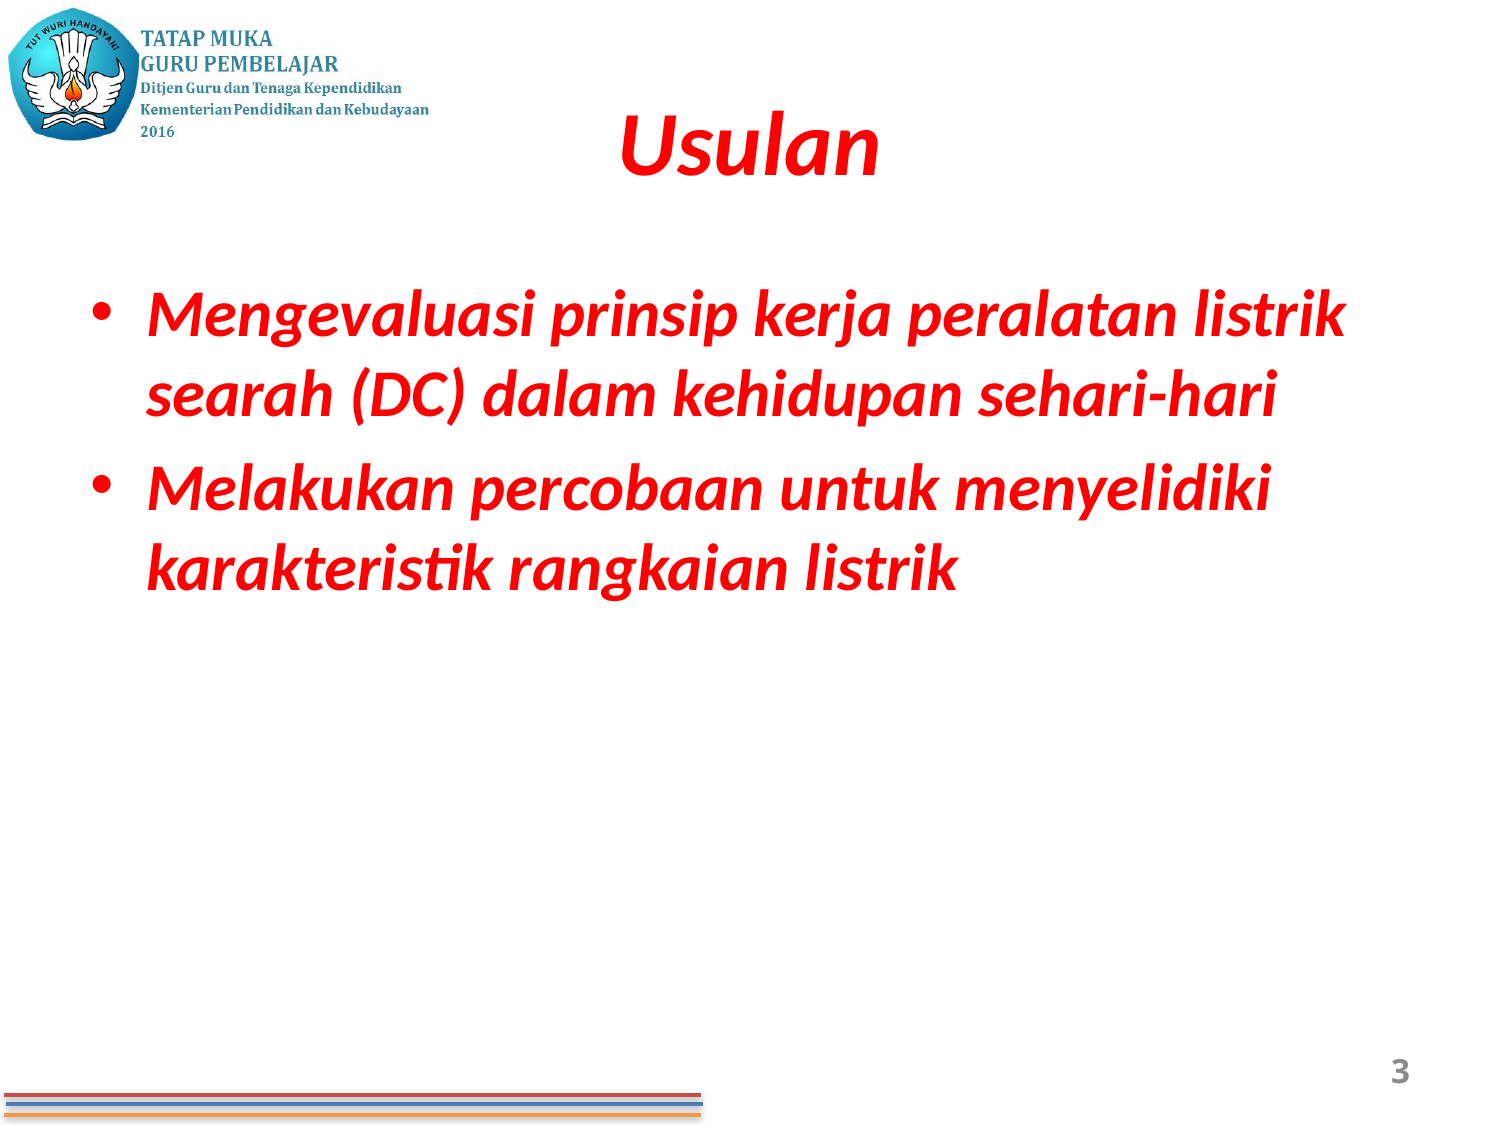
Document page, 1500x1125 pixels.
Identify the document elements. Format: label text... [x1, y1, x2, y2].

slide_number 3 [1074, 1042, 1425, 1103]
picture [5, 0, 441, 149]
title Usulan [75, 45, 1425, 233]
list Mengevaluasi prinsip kerja peralatan listrik searah (DC) dalam kehidupan sehari-hari Melakukan percobaan untuk menyelidiki karakteristik rangkaian listrik [75, 262, 1425, 1005]
